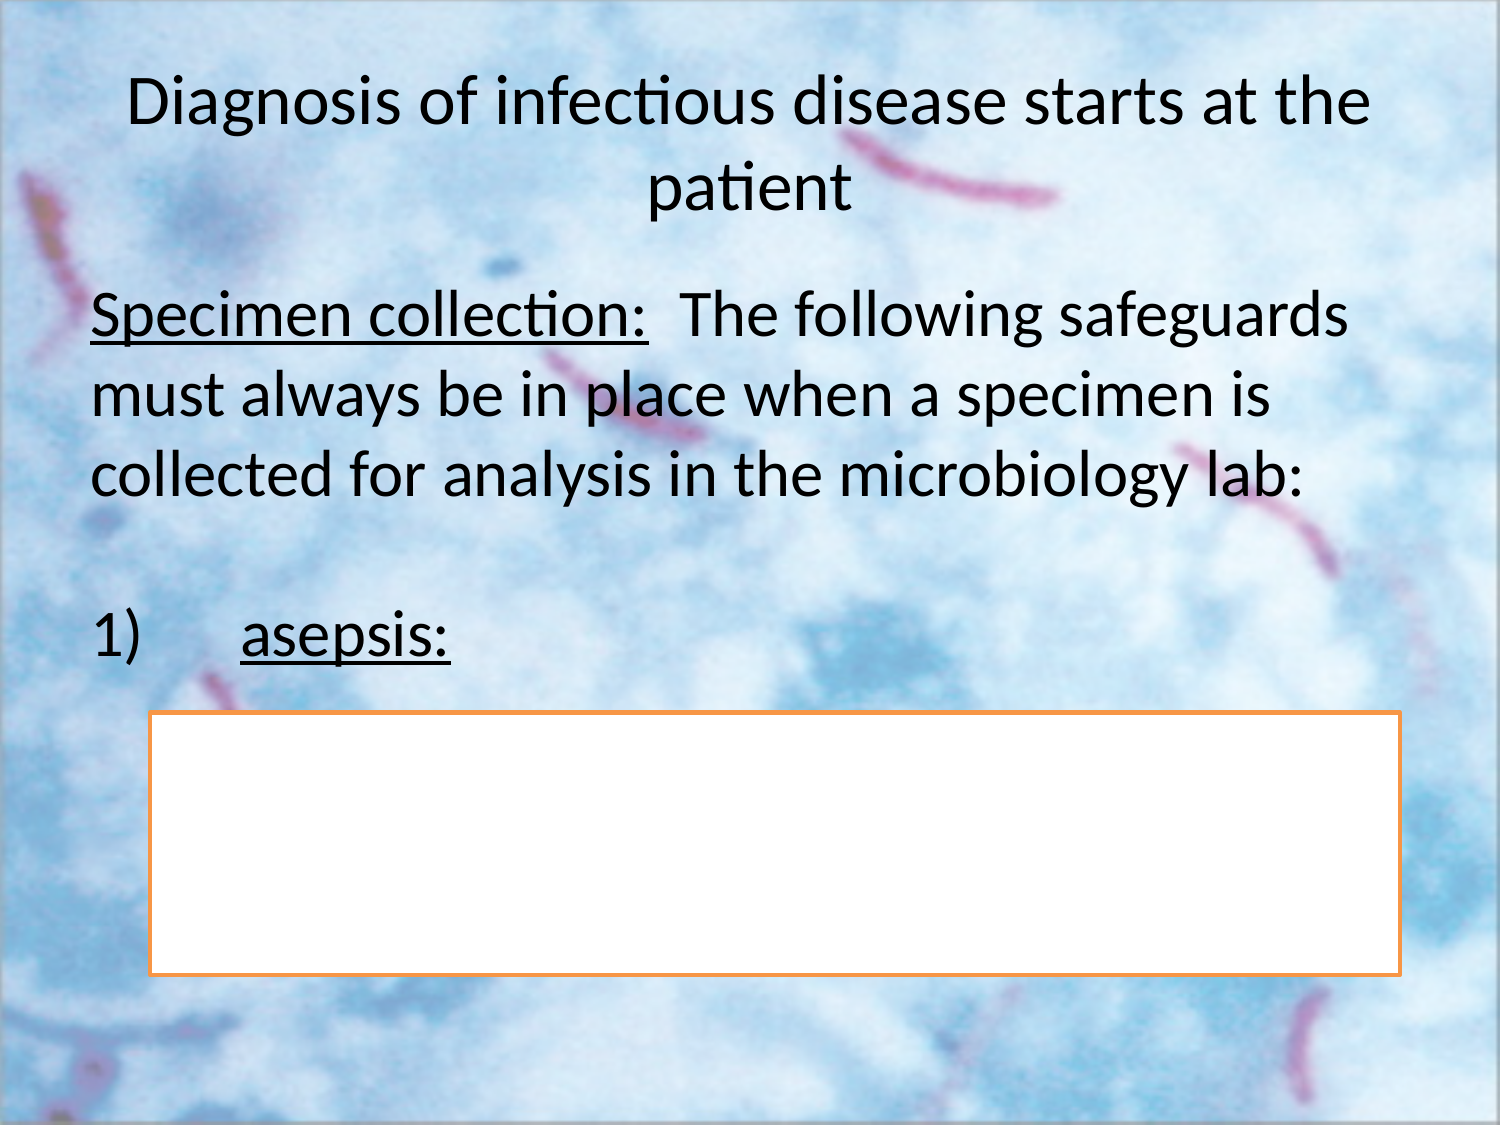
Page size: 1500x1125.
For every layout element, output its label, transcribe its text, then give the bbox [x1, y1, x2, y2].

title Diagnosis of infectious disease starts at the patient [75, 45, 1425, 233]
text_box [148, 710, 1402, 977]
list Specimen collection: The following safeguards must always be in place when a specimen is collected for analysis in the microbiology lab: 1) asepsis: [75, 262, 1425, 1005]
